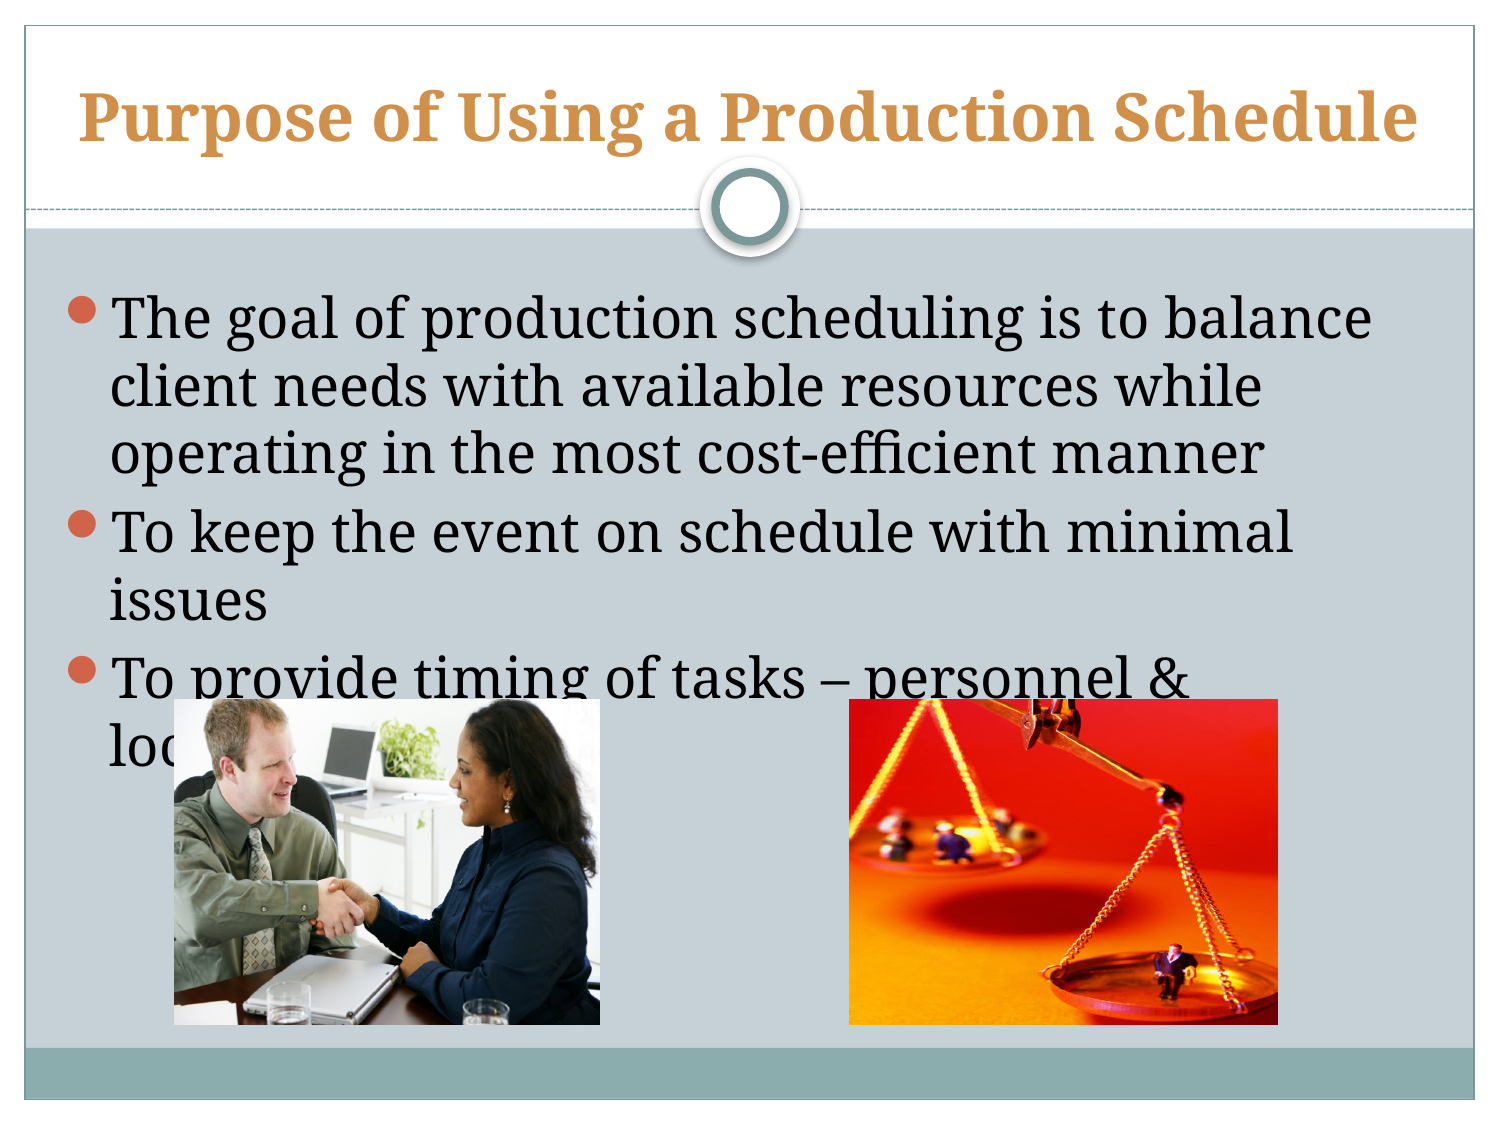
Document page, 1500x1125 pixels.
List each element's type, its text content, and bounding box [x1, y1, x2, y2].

picture [174, 699, 601, 1026]
list The goal of production scheduling is to balance client needs with available resources while operating in the most cost-efficient manner To keep the event on schedule with minimal issues To provide timing of tasks – personnel & locations [49, 275, 1445, 1025]
title Purpose of Using a Production Schedule [49, 37, 1450, 162]
picture [849, 699, 1279, 1026]
